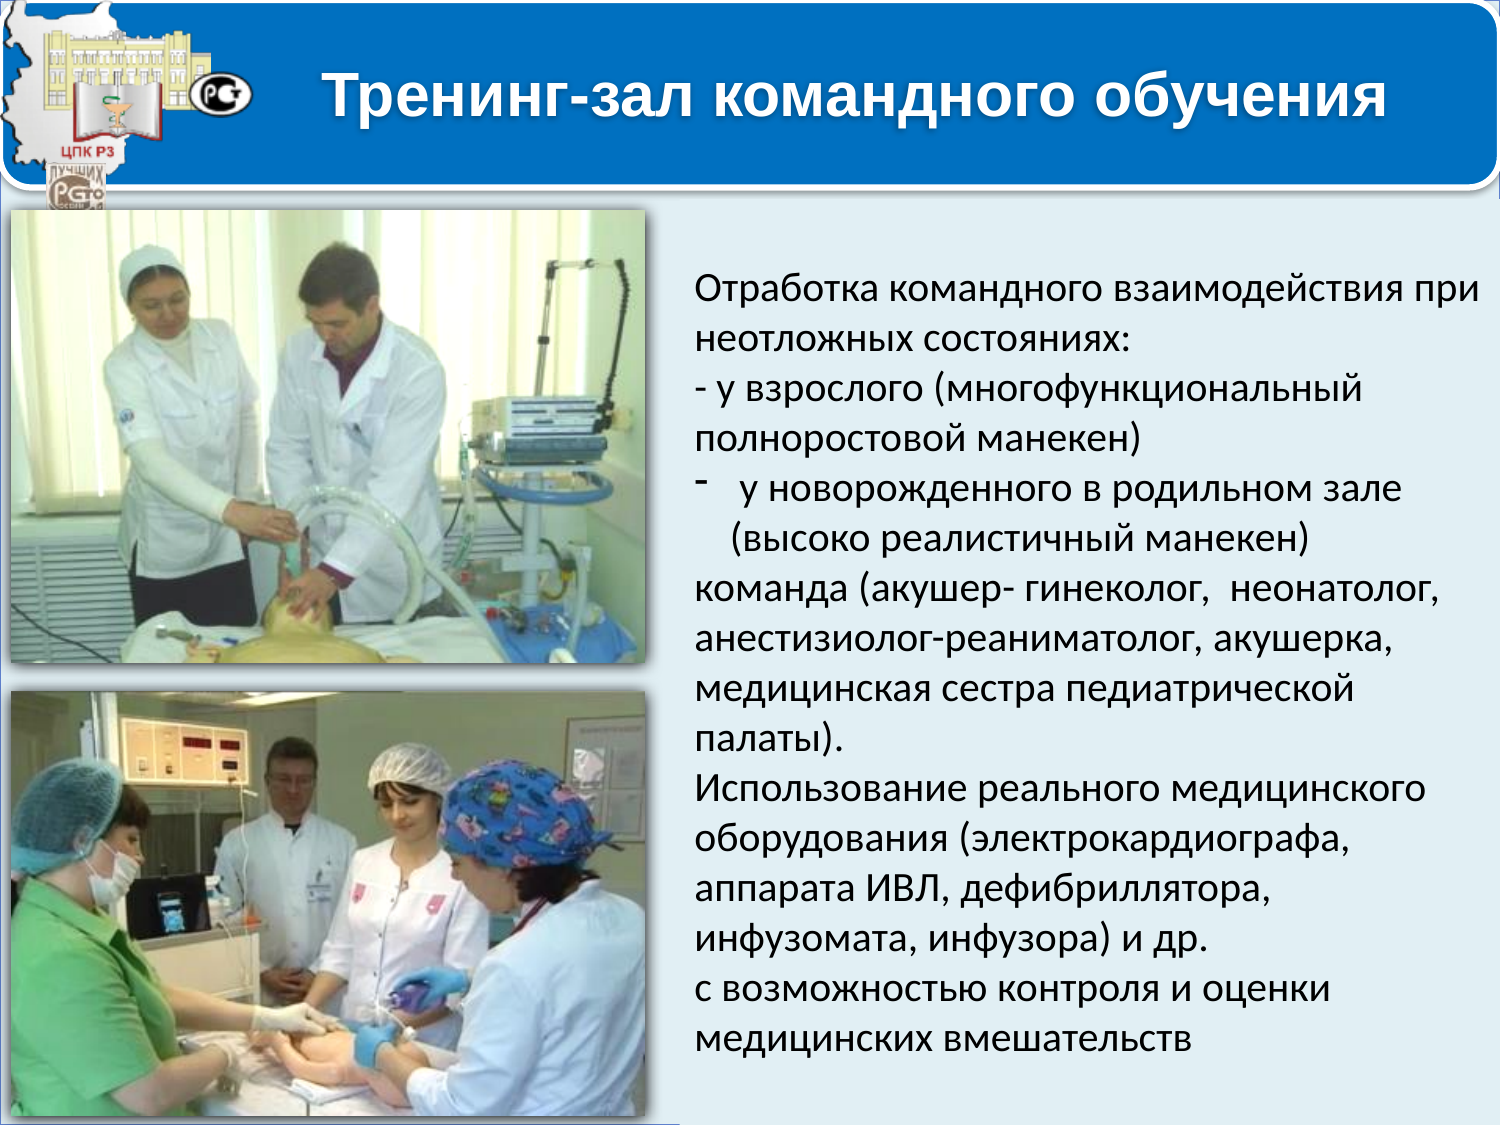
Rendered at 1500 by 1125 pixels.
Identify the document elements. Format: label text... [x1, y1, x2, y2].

text_box Отработка командного взаимодействия при неотложных состояниях: - у взрослого (многофункциональный полноростовой манекен) у новорожденного в родильном зале (высоко реалистичный манекен) команда (акушер- гинеколог, неонатолог, анестизиолог-реаниматолог, акушерка, медицинская сестра педиатрической палаты). Использование реального медицинского оборудования (электрокардиографа, аппарата ИВЛ, дефибриллятора, инфузомата, инфузора) и др. с возможностью контроля и оценки медицинских вмешательств [678, 197, 1500, 1125]
picture [11, 691, 645, 1117]
text_box Тренинг-зал командного обучения [292, 11, 1418, 164]
picture [0, 0, 645, 663]
